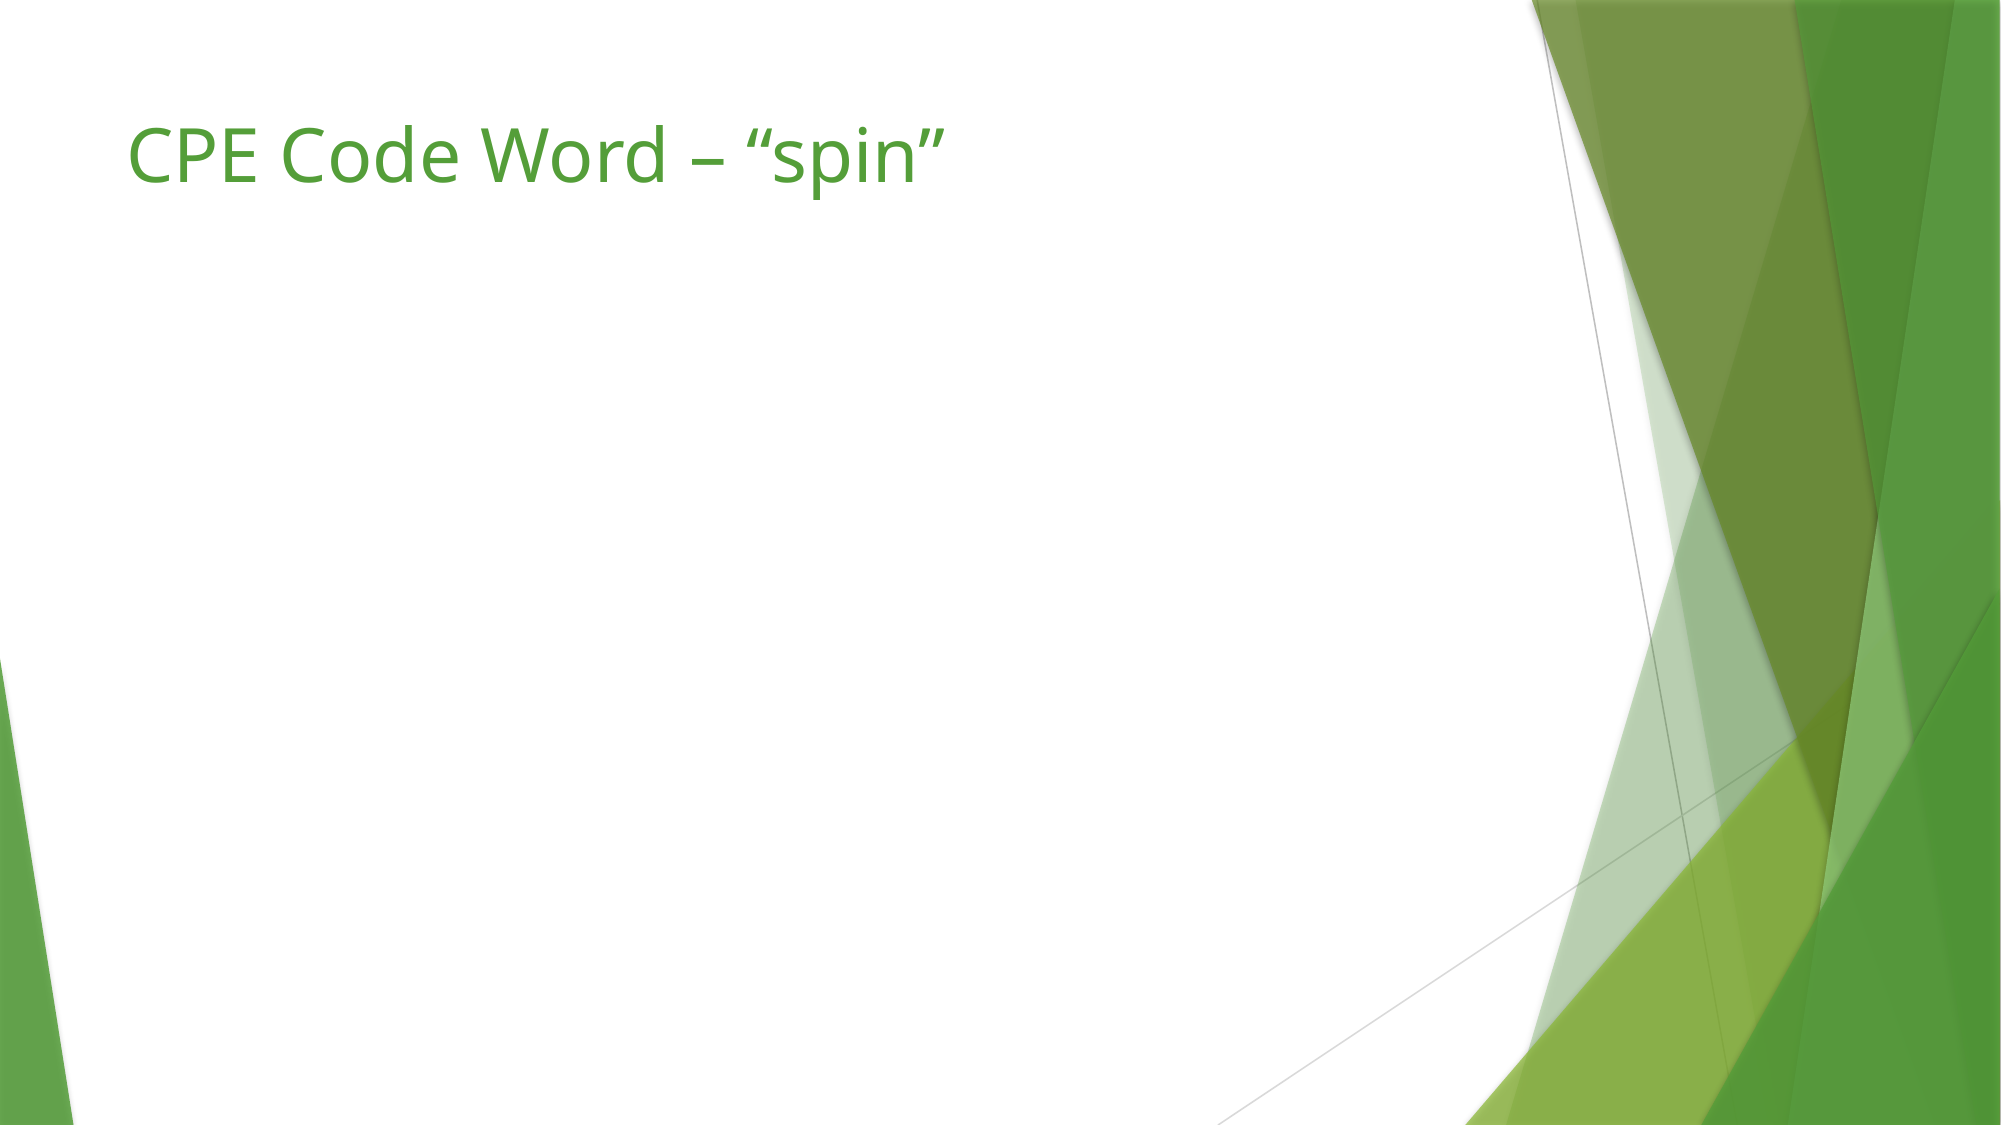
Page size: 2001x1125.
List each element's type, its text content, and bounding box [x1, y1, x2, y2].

title CPE Code Word – “spin” [111, 99, 1522, 317]
